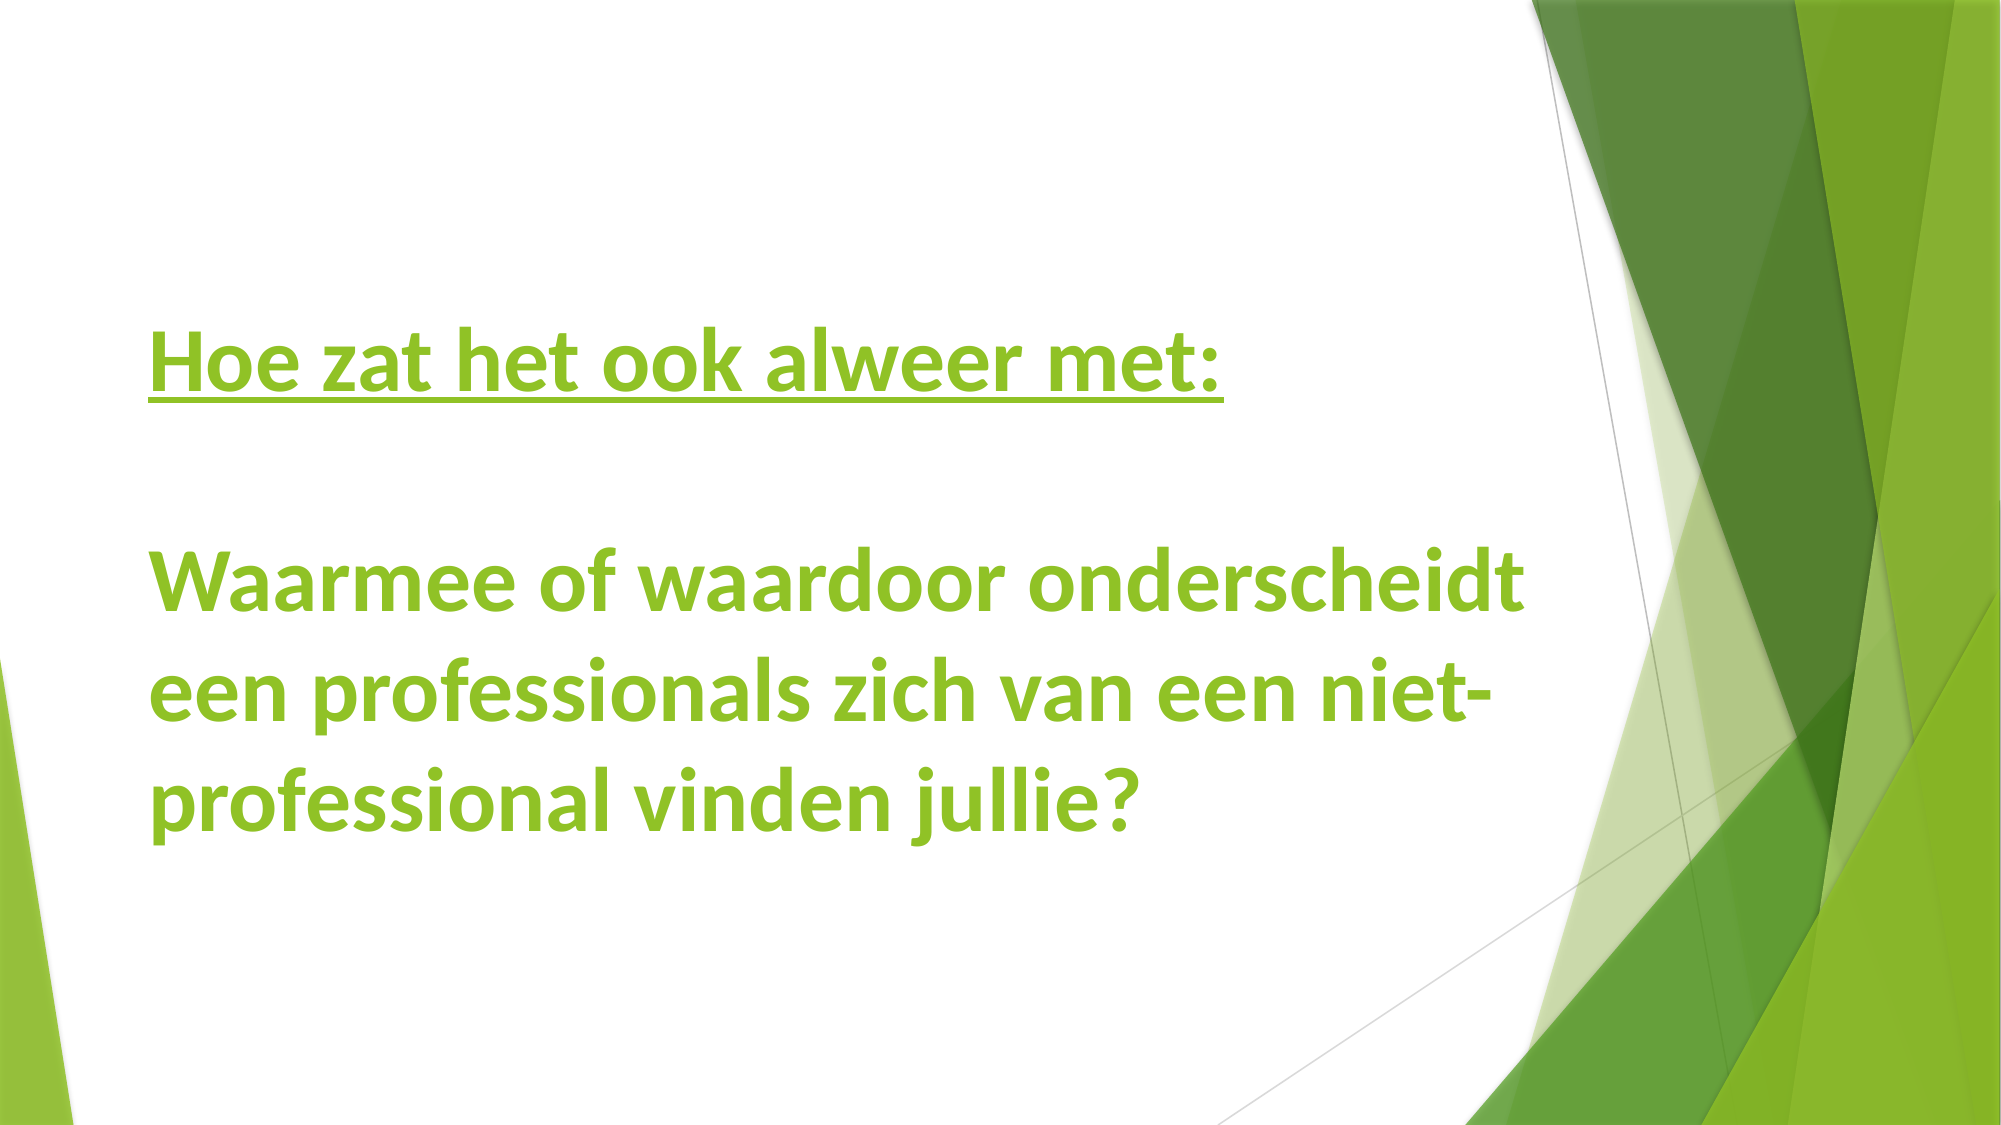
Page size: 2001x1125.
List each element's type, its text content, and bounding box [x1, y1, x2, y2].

title [173, 60, 1584, 277]
text_box Hoe zat het ook alweer met: Waarmee of waardoor onderscheidt een professionals zich van een niet-professional vinden jullie? [133, 292, 1624, 937]
